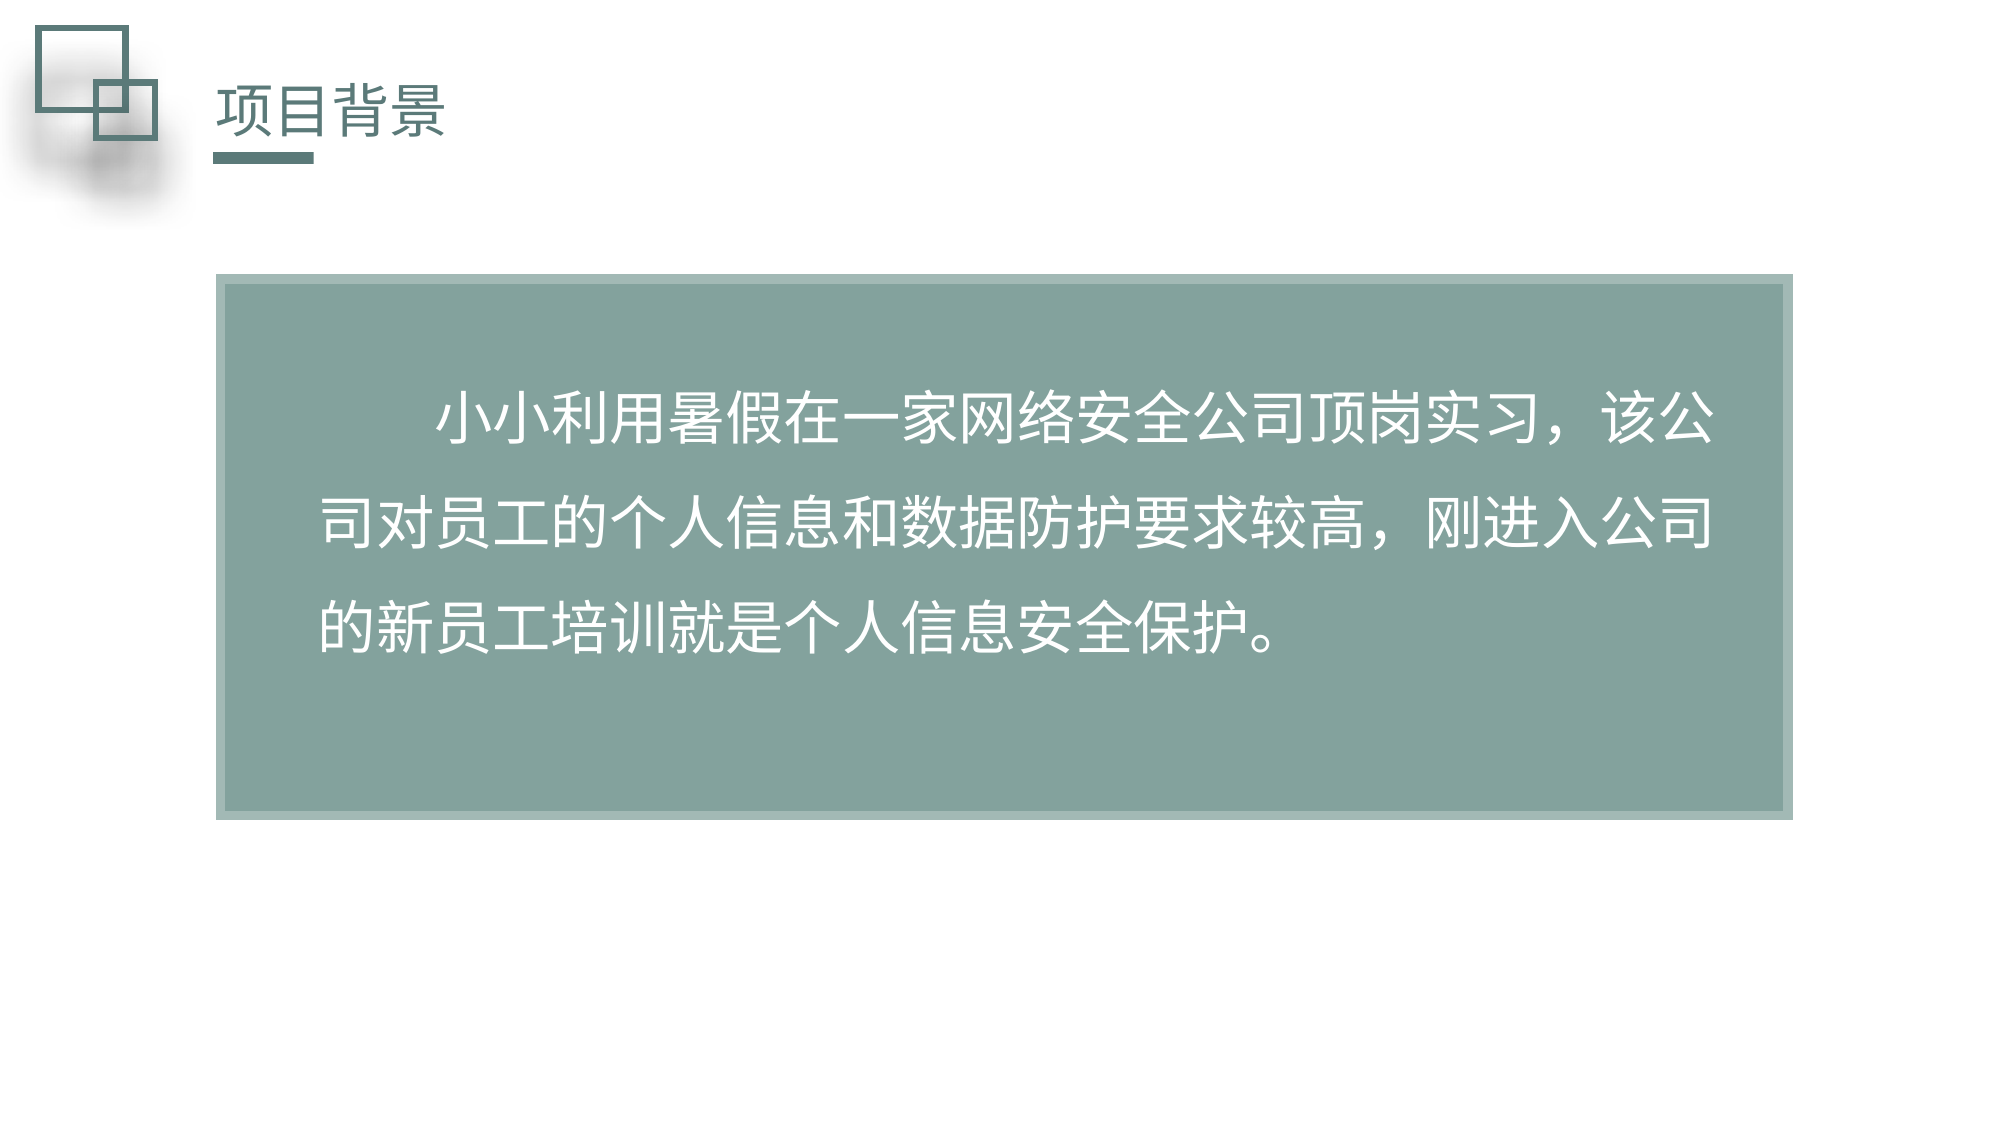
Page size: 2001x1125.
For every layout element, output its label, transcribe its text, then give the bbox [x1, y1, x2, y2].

text_box 小小利用暑假在一家网络安全公司顶岗实习，该公司对员工的个人信息和数据防护要求较高，刚进入公司的新员工培训就是个人信息安全保护。 [303, 338, 1733, 669]
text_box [173, 66, 481, 164]
text_box [37, 27, 127, 111]
text_box [95, 81, 156, 139]
text_box [219, 278, 1789, 817]
